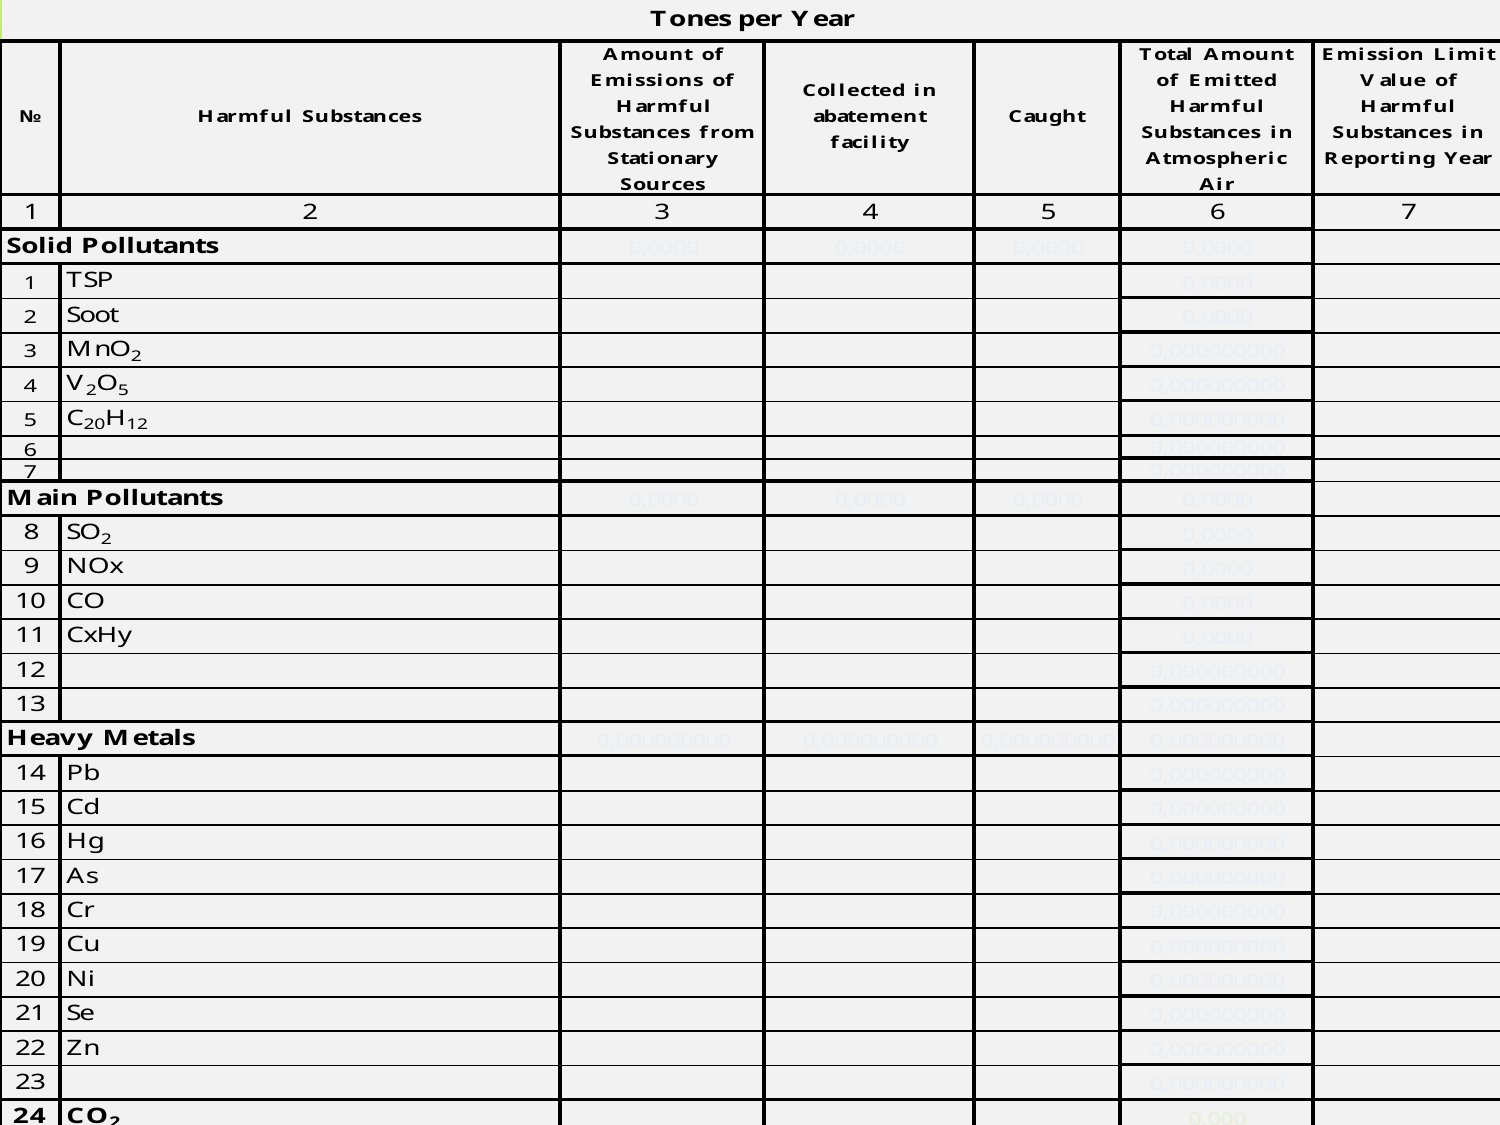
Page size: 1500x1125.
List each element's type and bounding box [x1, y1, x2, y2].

list [0, 0, 1500, 1125]
